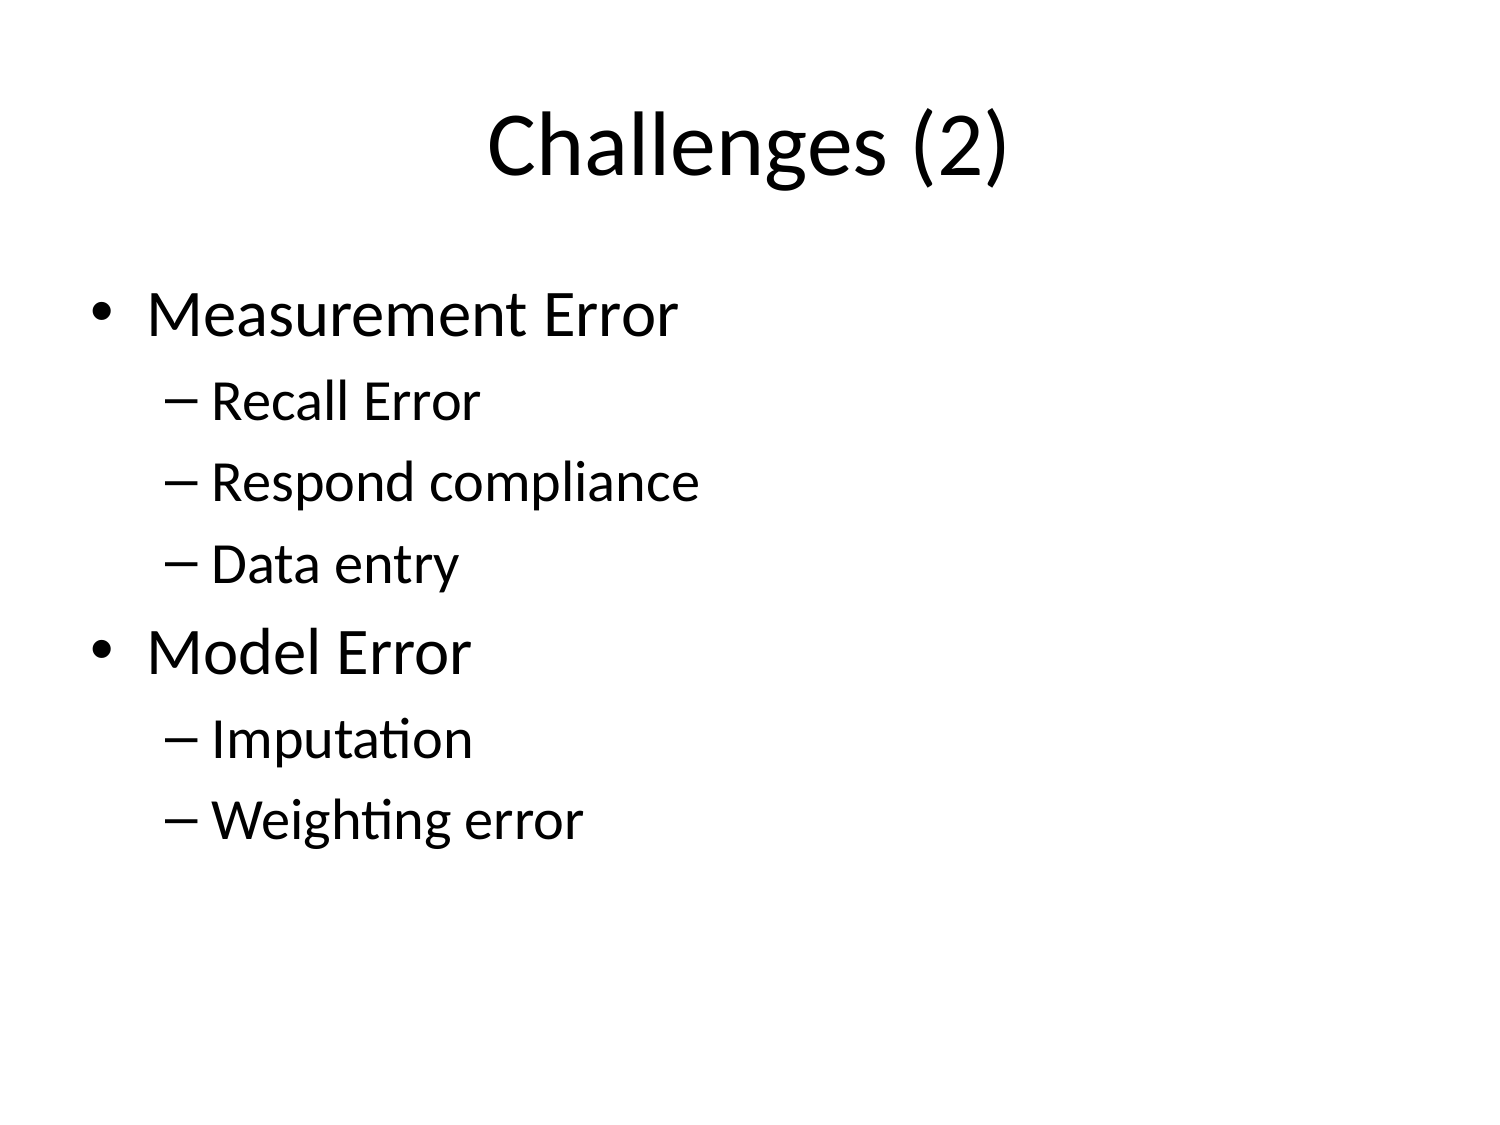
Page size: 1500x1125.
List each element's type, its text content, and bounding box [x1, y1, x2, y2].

list Measurement Error Recall Error Respond compliance Data entry Model Error Imputation Weighting error [75, 262, 1425, 1005]
title Challenges (2) [75, 45, 1425, 233]
